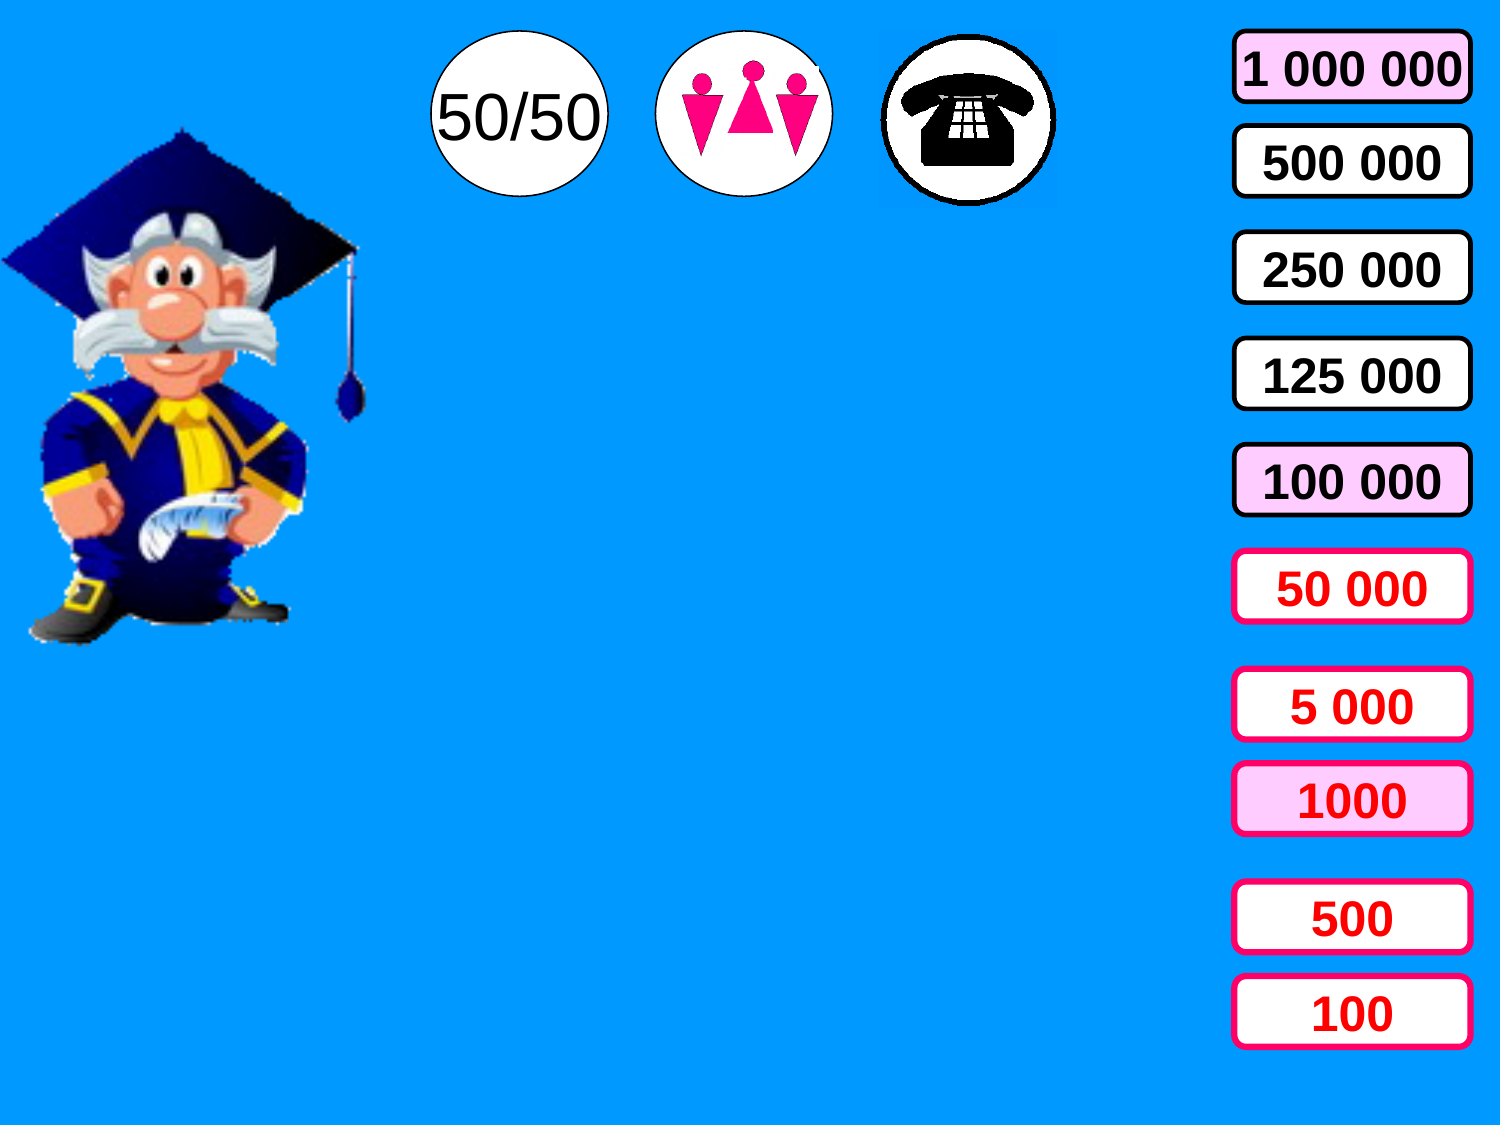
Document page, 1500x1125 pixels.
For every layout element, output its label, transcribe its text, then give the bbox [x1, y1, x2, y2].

text_box 50 000 [1234, 550, 1471, 622]
text_box 500 [1234, 881, 1471, 953]
text_box [655, 30, 815, 197]
text_box 100 [1234, 976, 1471, 1047]
picture [0, 113, 408, 653]
text_box 1 000 000 [1234, 30, 1471, 102]
picture [678, 54, 819, 158]
text_box 5 000 [1234, 668, 1471, 740]
text_box 50/50 [430, 30, 609, 197]
text_box 125 000 [1234, 337, 1471, 409]
text_box 500 000 [1234, 125, 1471, 197]
text_box 100 000 [1234, 444, 1471, 516]
text_box [823, 76, 833, 151]
picture [879, 30, 1058, 208]
text_box 1000 [1234, 763, 1471, 835]
text_box 250 000 [1234, 231, 1471, 303]
